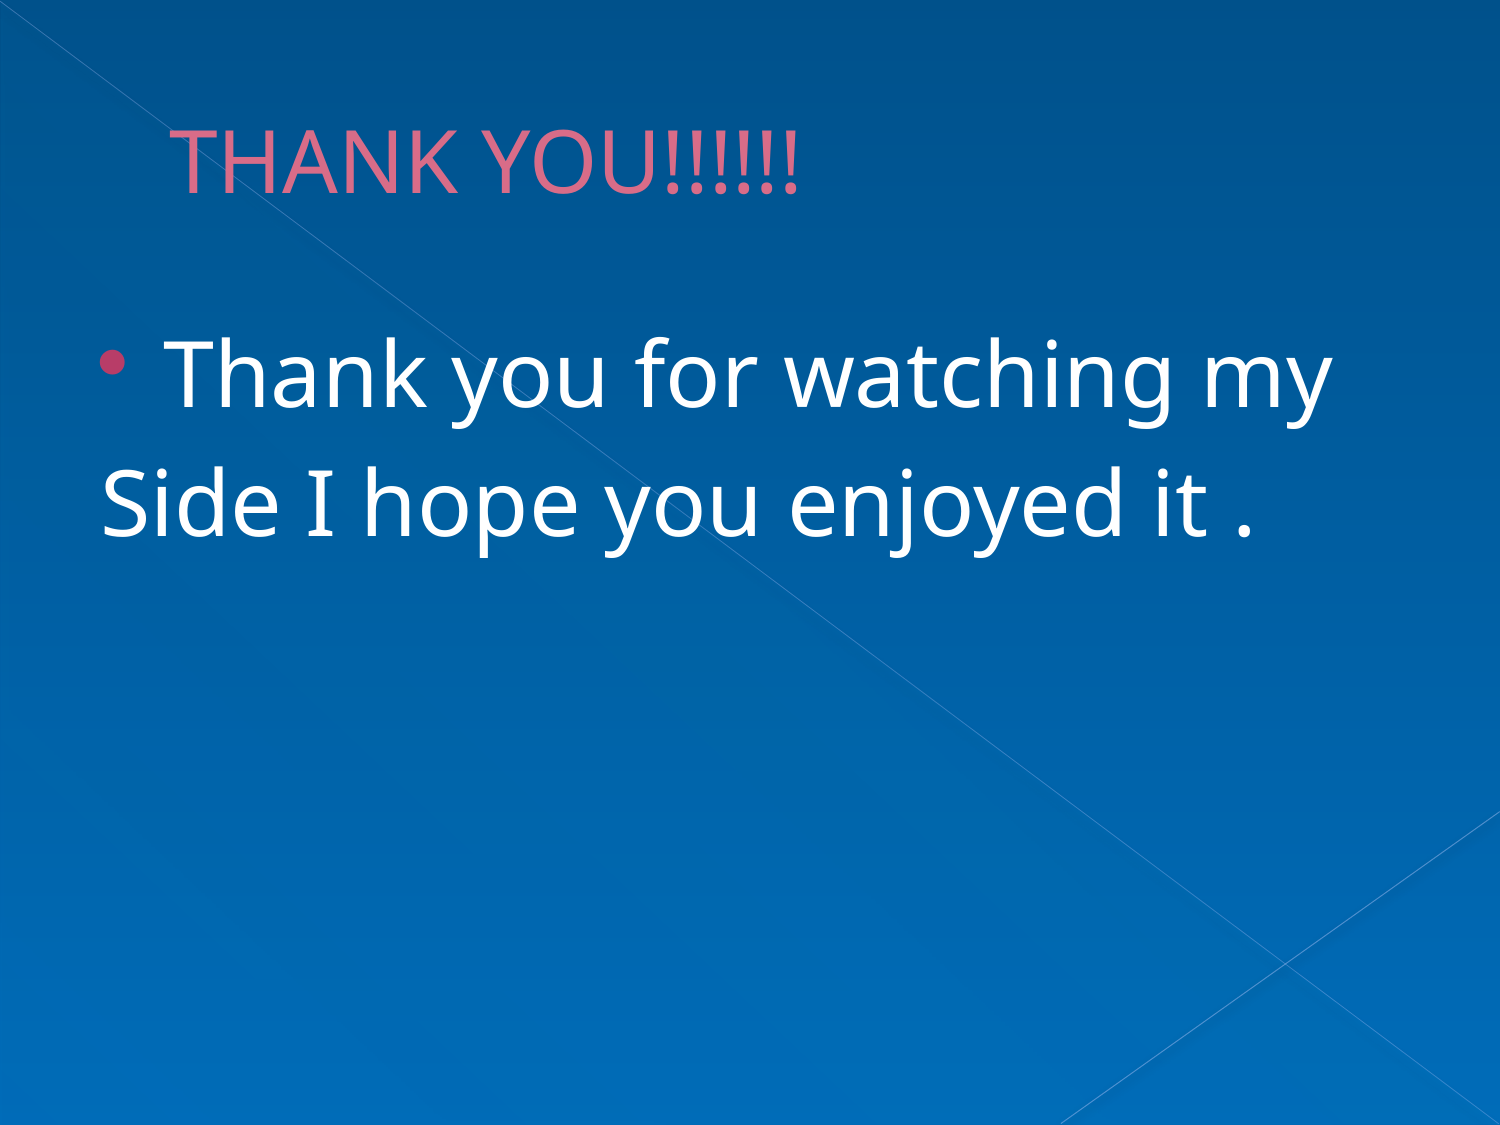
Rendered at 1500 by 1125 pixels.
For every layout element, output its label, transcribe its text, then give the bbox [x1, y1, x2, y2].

title THANK YOU!!!!!! [75, 43, 1425, 274]
list Thank you for watching my Side I hope you enjoyed it . [75, 308, 1425, 1059]
